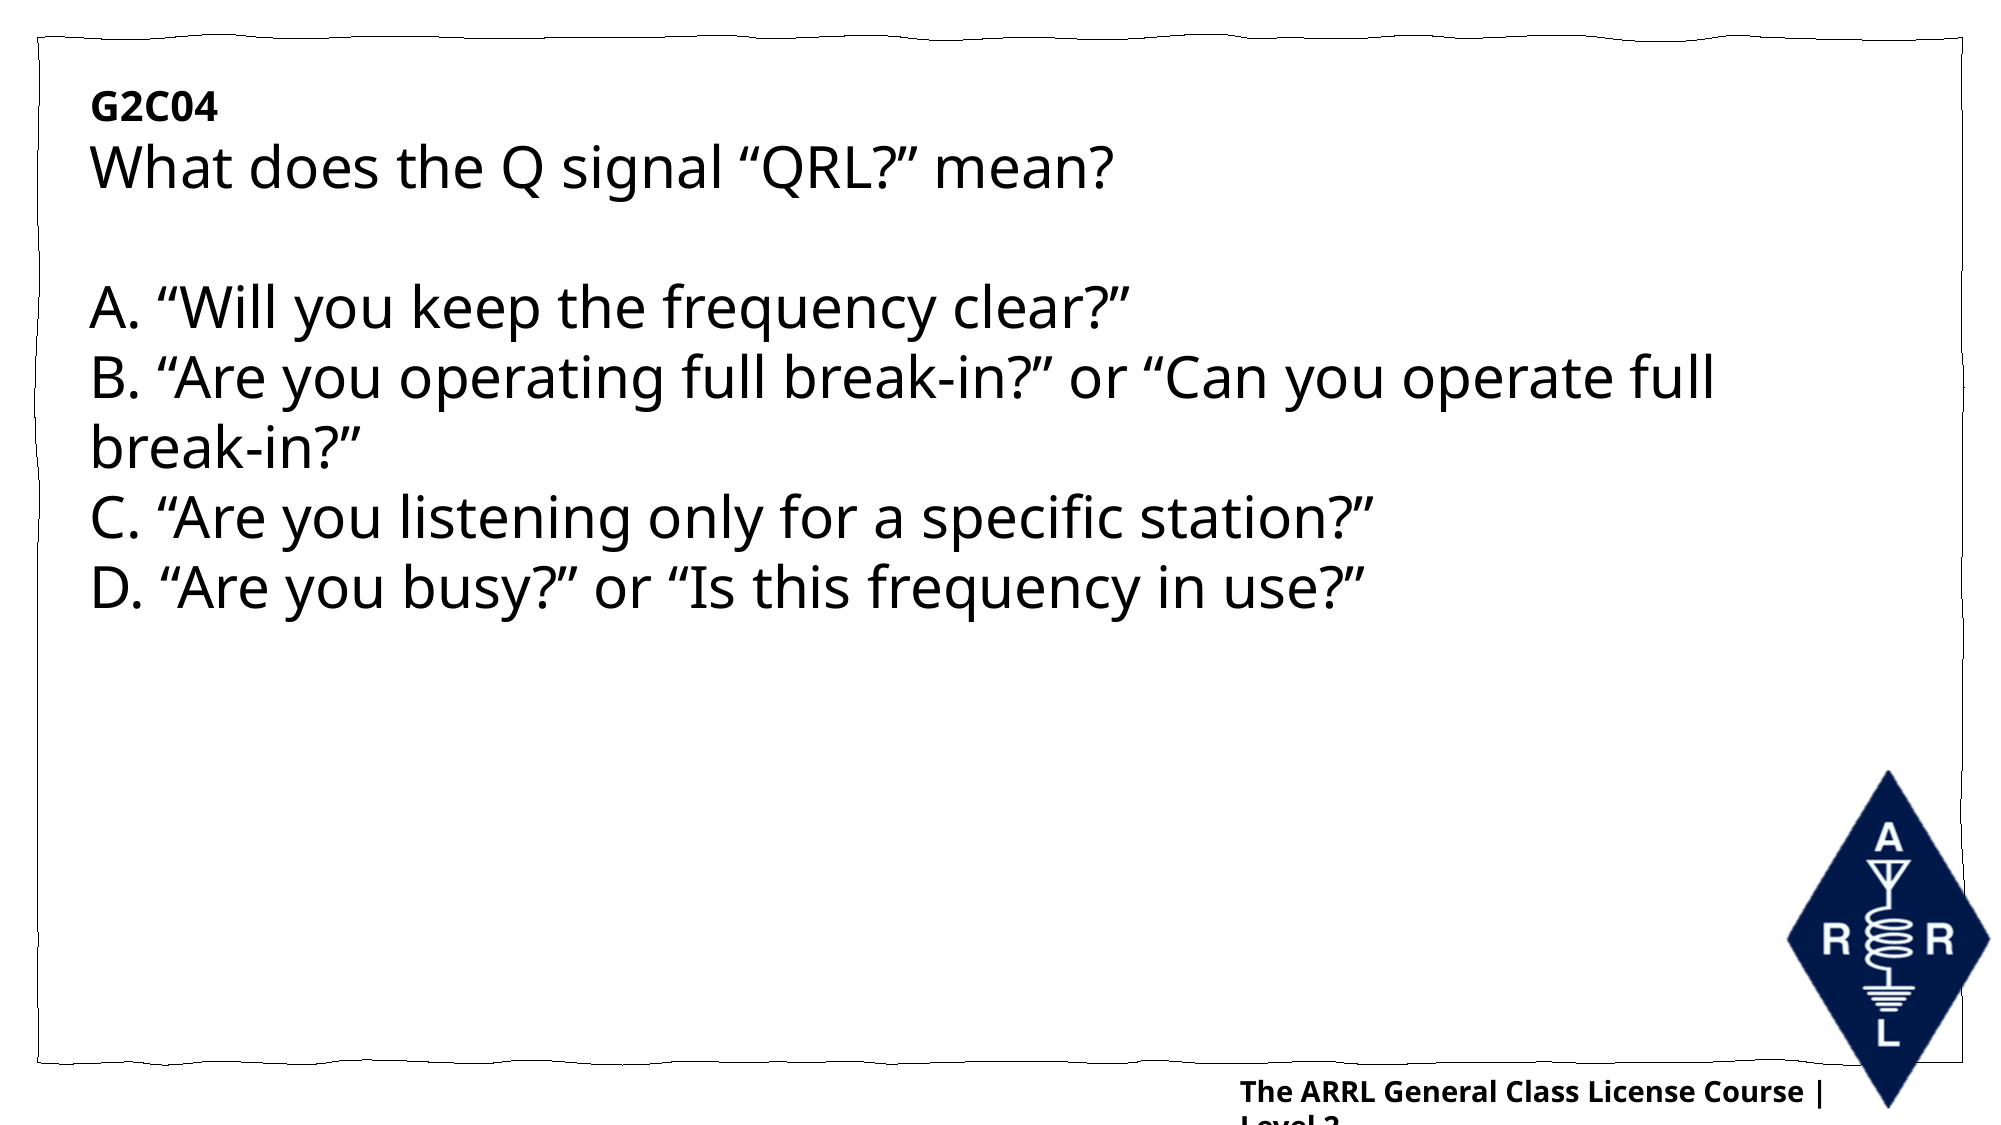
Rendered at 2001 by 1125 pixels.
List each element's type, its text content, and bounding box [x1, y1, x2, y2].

picture [1773, 752, 1999, 1125]
text_box G2C04 What does the Q signal “QRL?” mean? A. “Will you keep the frequency clear?” B. “Are you operating full break-in?” or “Can you operate full break-in?” C. “Are you listening only for a specific station?” D. “Are you busy?” or “Is this frequency in use?” [75, 72, 1850, 628]
